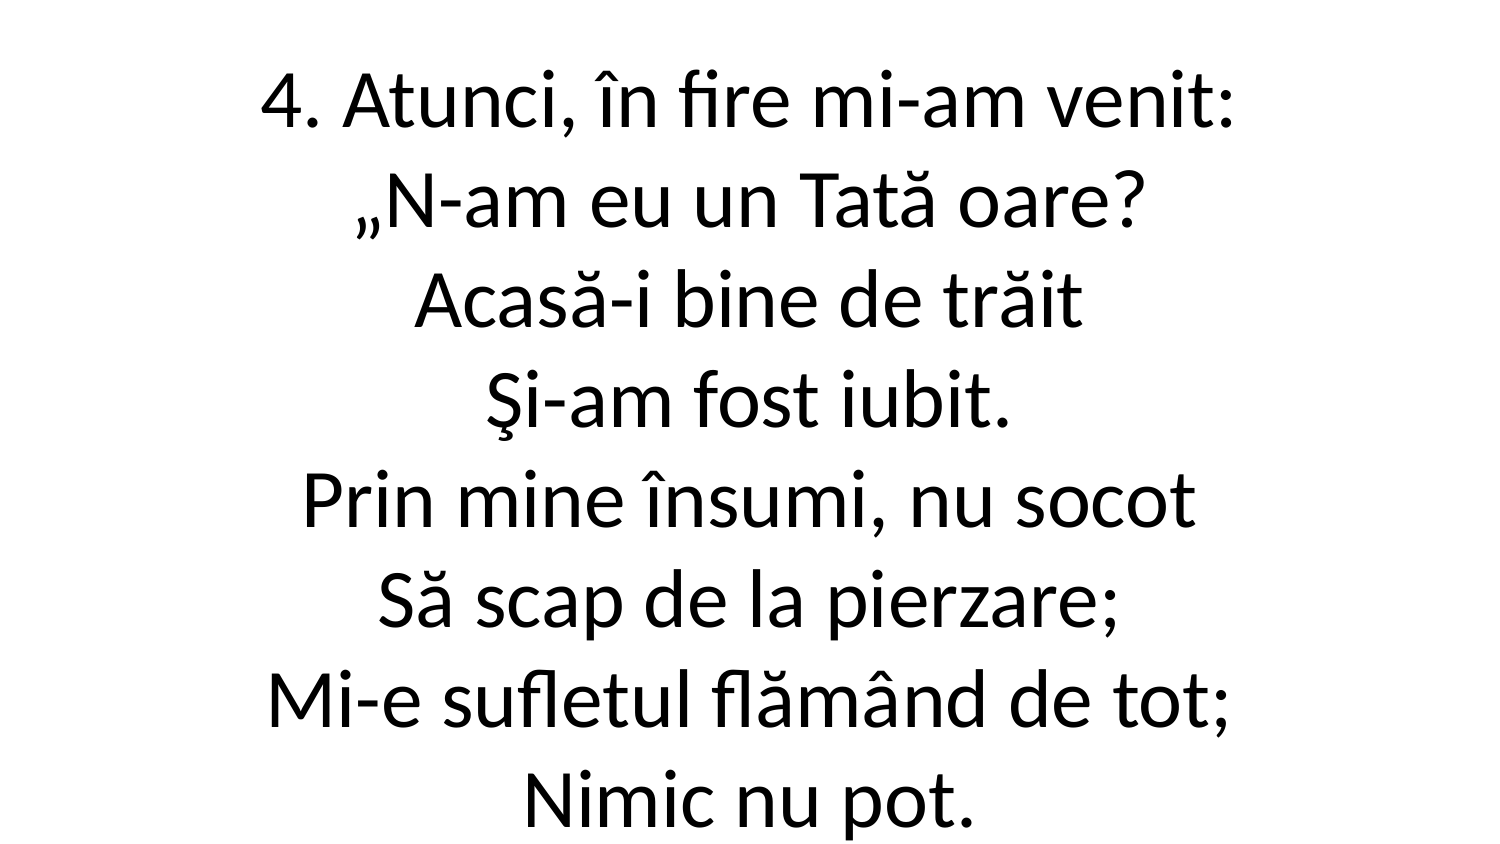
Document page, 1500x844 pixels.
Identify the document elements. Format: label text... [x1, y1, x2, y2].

text_box 4. Atunci, în fire mi-am venit: „N-am eu un Tată oare? Acasă-i bine de trăit Şi-am fost iubit. Prin mine însumi, nu socot Să scap de la pierzare; Mi-e sufletul flămând de tot; Nimic nu pot. [245, 0, 1255, 844]
